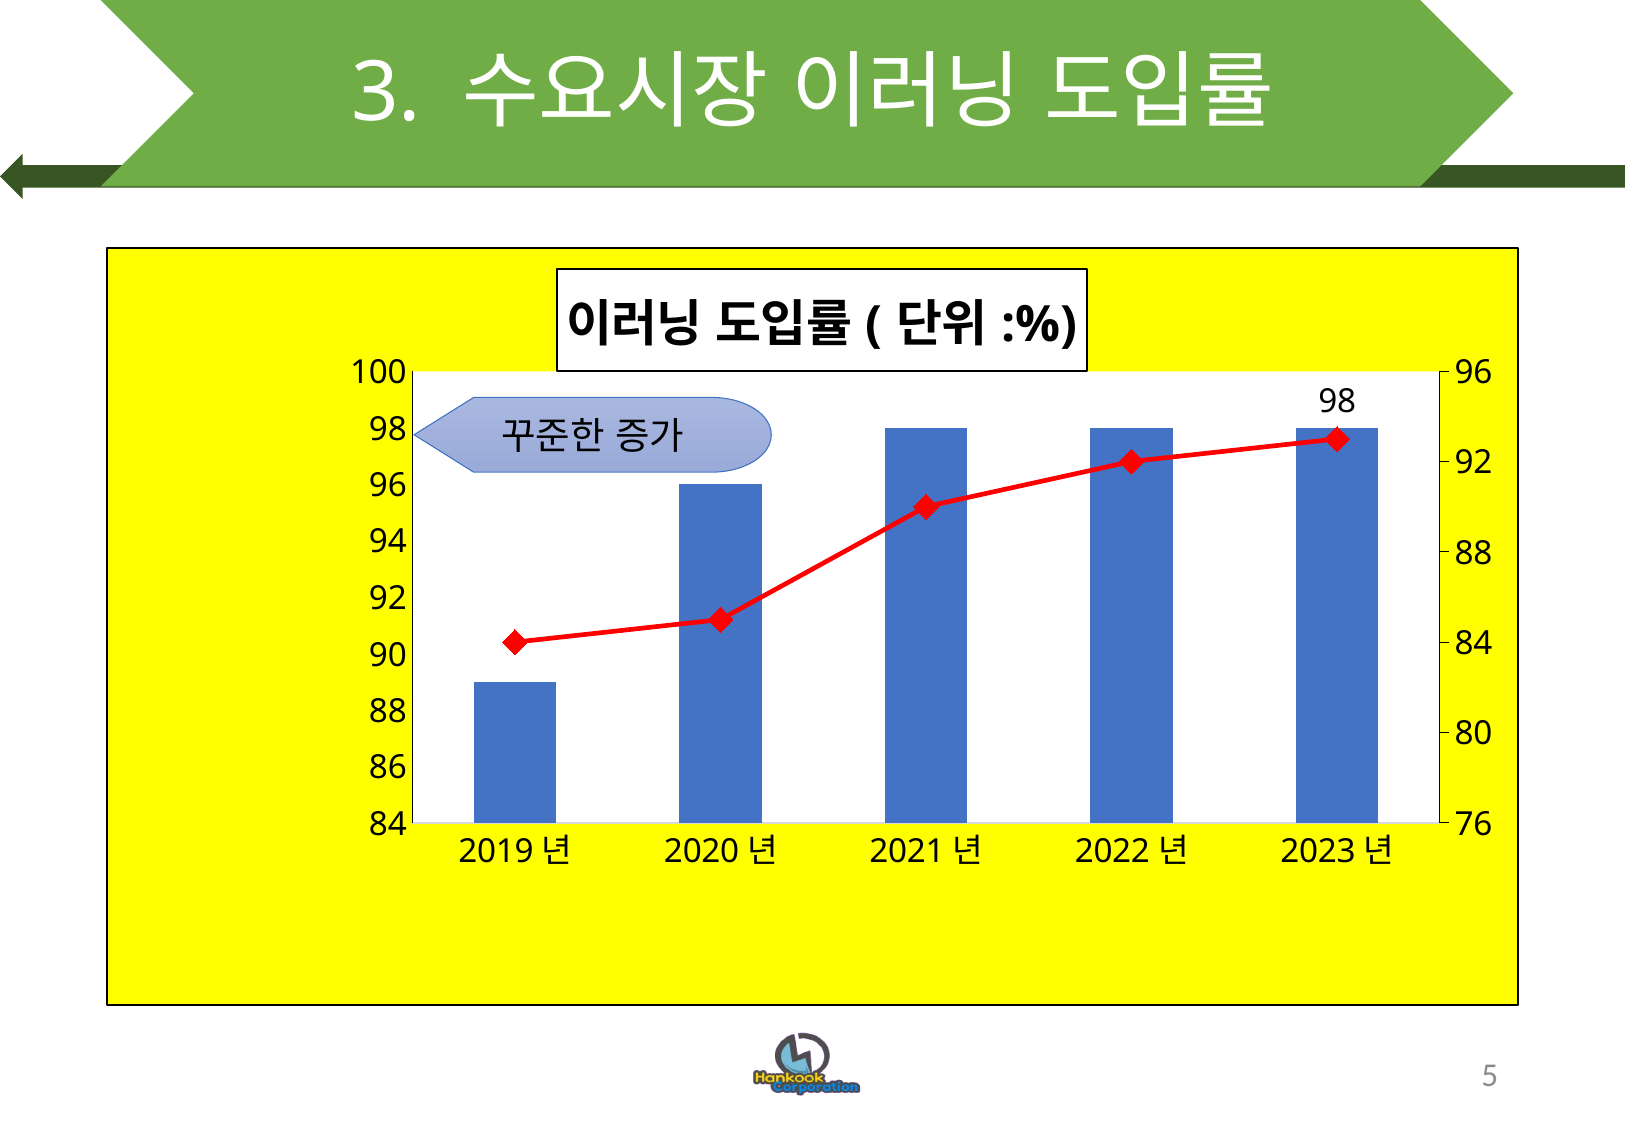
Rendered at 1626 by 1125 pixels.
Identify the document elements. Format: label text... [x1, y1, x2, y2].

slide_number 5 [1147, 1042, 1514, 1103]
chart [106, 247, 1519, 1007]
picture [743, 1029, 871, 1103]
title 3. 수요시장 이러닝 도입률 [0, 0, 1625, 187]
